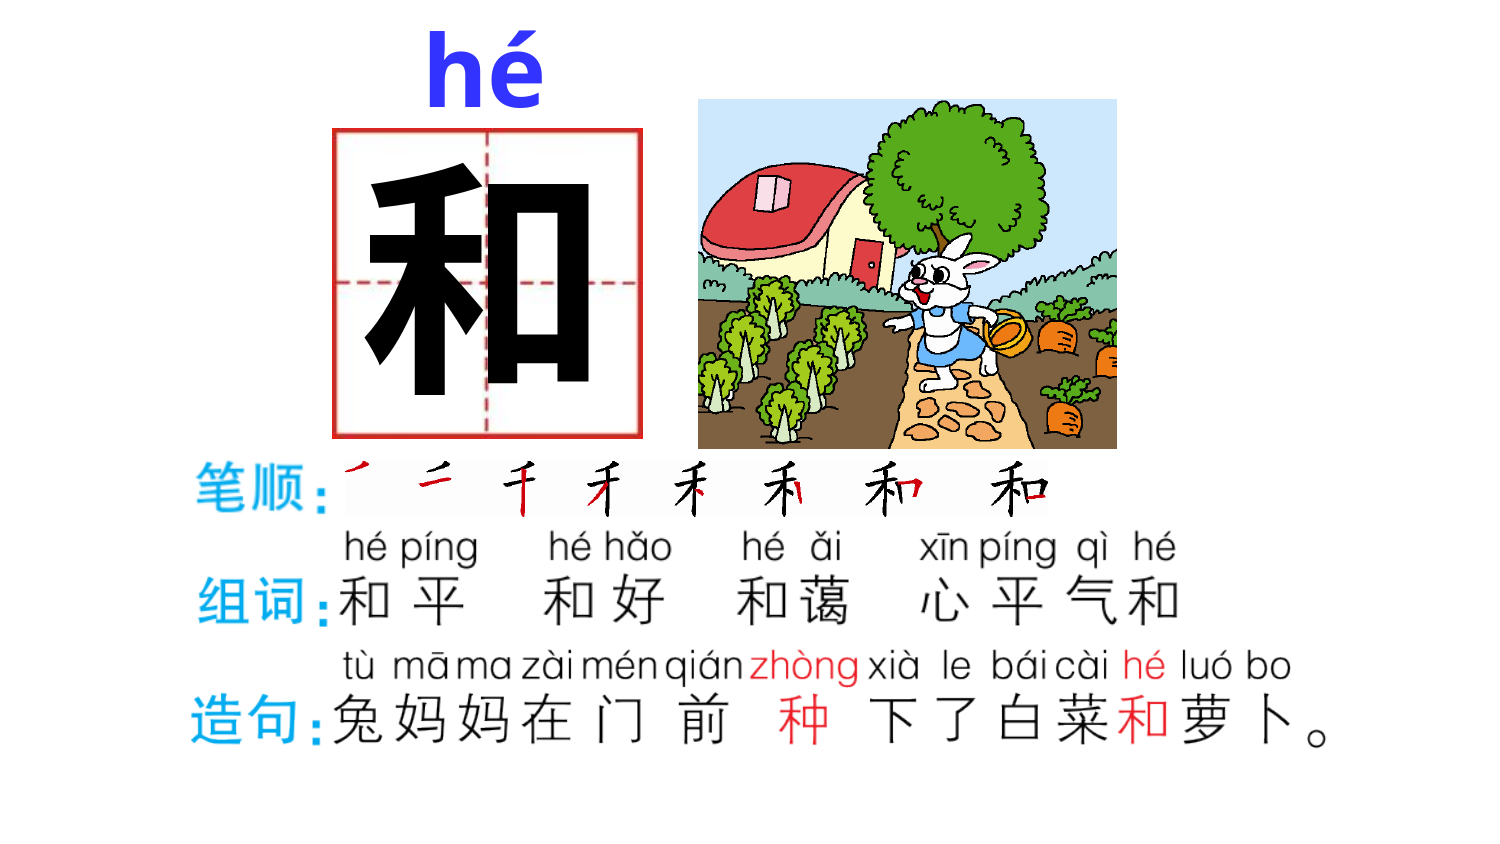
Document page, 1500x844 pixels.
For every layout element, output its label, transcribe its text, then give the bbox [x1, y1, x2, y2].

picture [190, 647, 1329, 750]
picture [698, 99, 1117, 449]
text_box hé [407, 0, 562, 115]
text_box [190, 453, 1048, 519]
picture [193, 521, 1185, 632]
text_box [332, 116, 643, 439]
